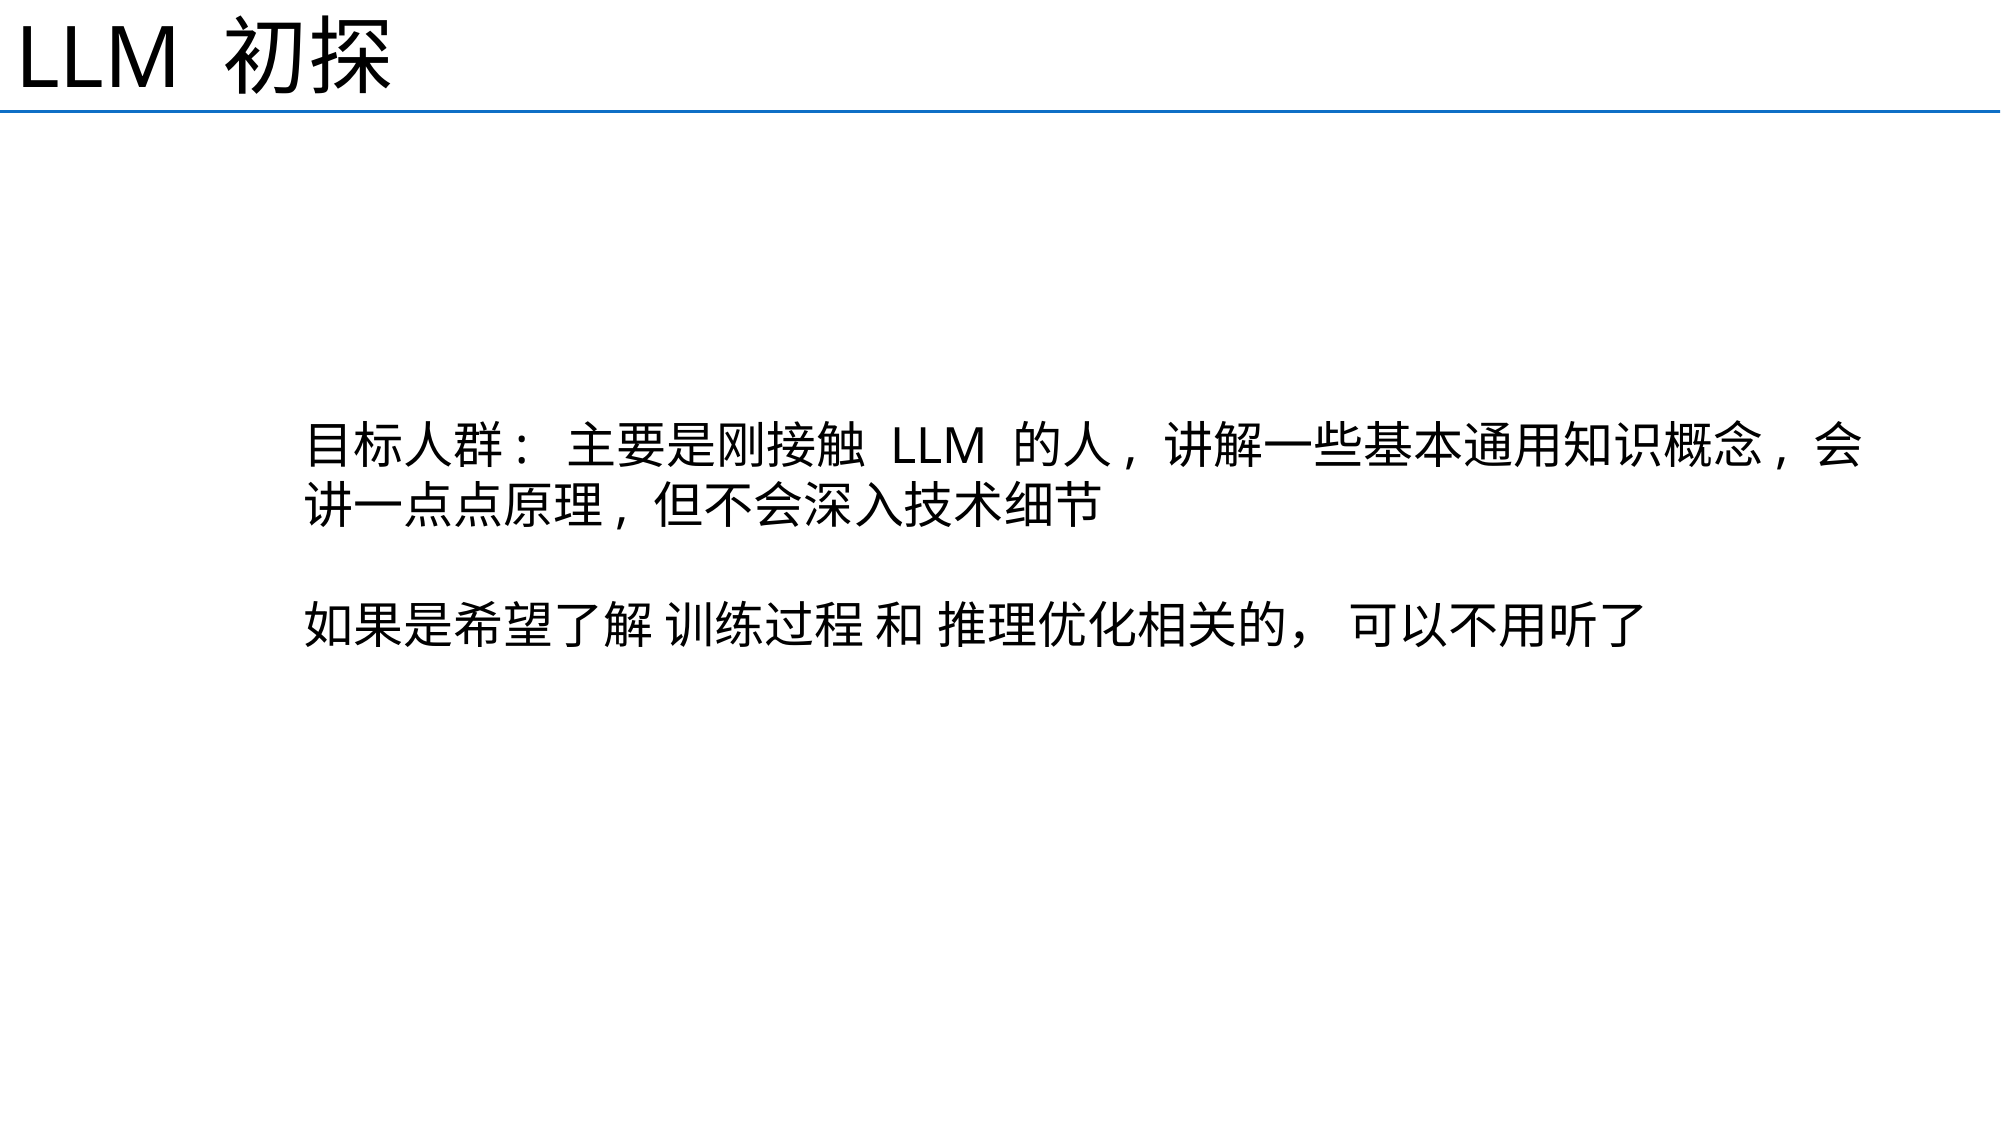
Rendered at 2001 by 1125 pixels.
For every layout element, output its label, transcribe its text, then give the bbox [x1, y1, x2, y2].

text_box LLM 初探 [0, 6, 1725, 115]
text_box 目标人群: 主要是刚接触 LLM 的人, 讲解一些基本通用知识概念, 会讲一点点原理, 但不会深入技术细节 如果是希望了解 训练过程 和 推理优化相关的， 可以不用听了 [288, 406, 1915, 661]
